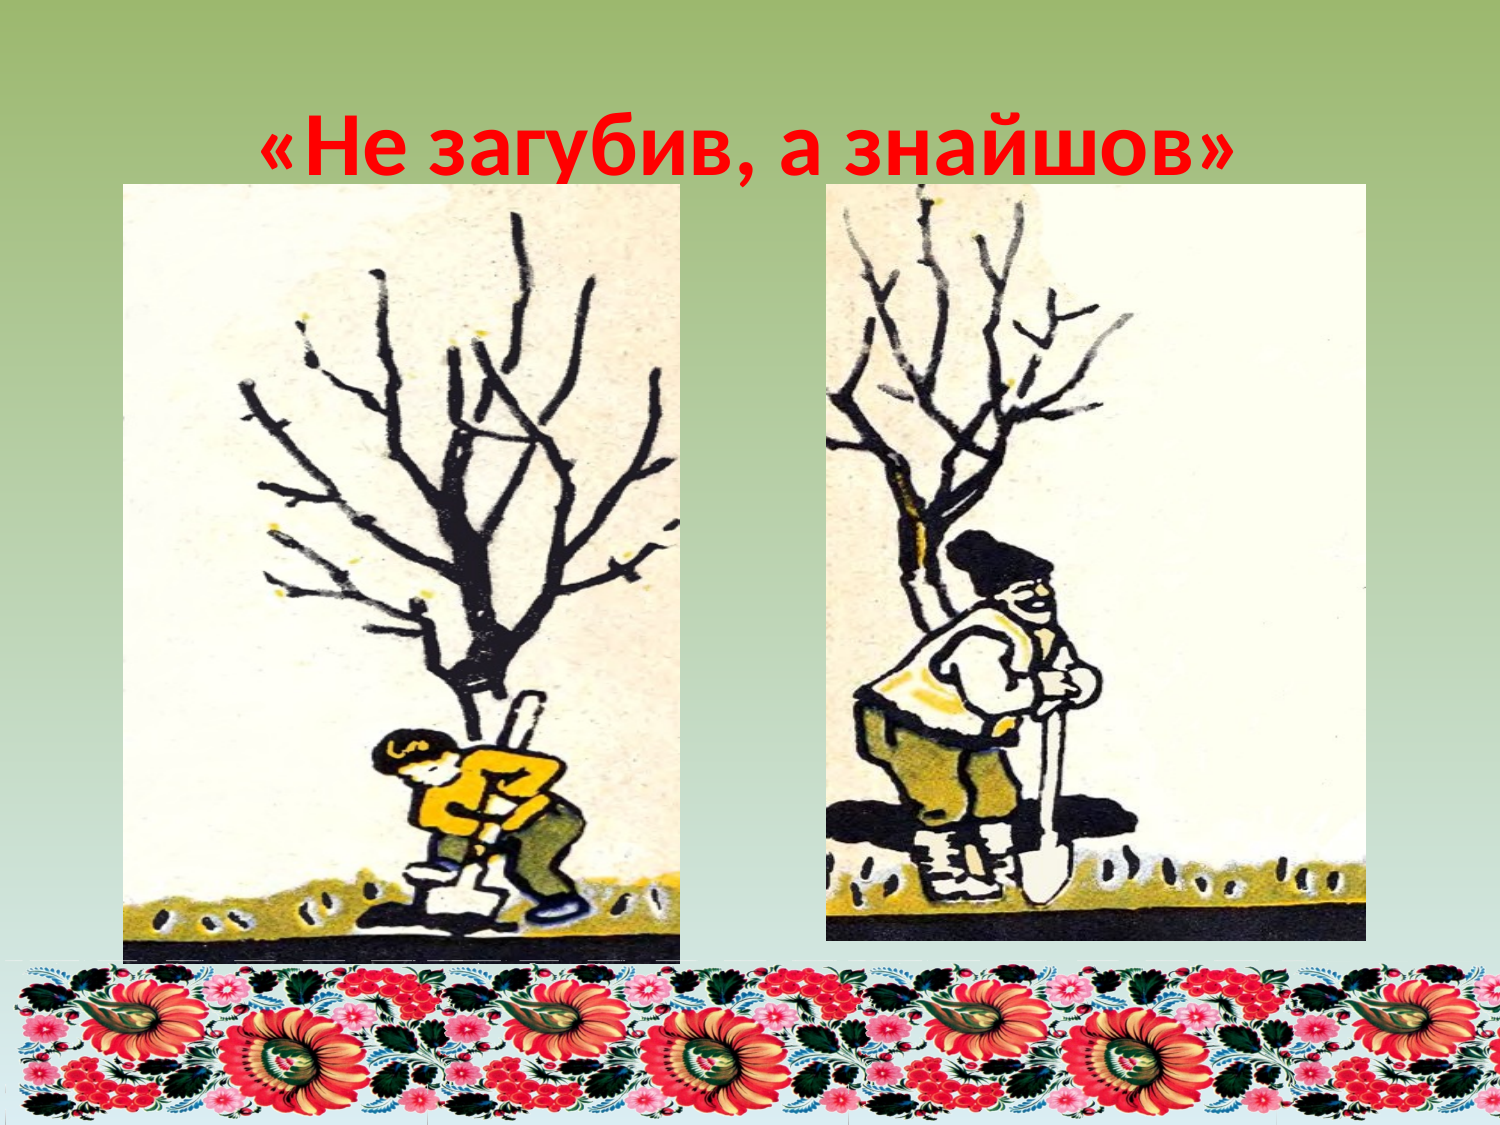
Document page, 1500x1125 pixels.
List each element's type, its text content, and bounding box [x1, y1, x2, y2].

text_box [4, 960, 1500, 1125]
picture [123, 184, 680, 960]
picture [826, 184, 1366, 941]
title «Не загубив, а знайшов» [75, 45, 1425, 233]
